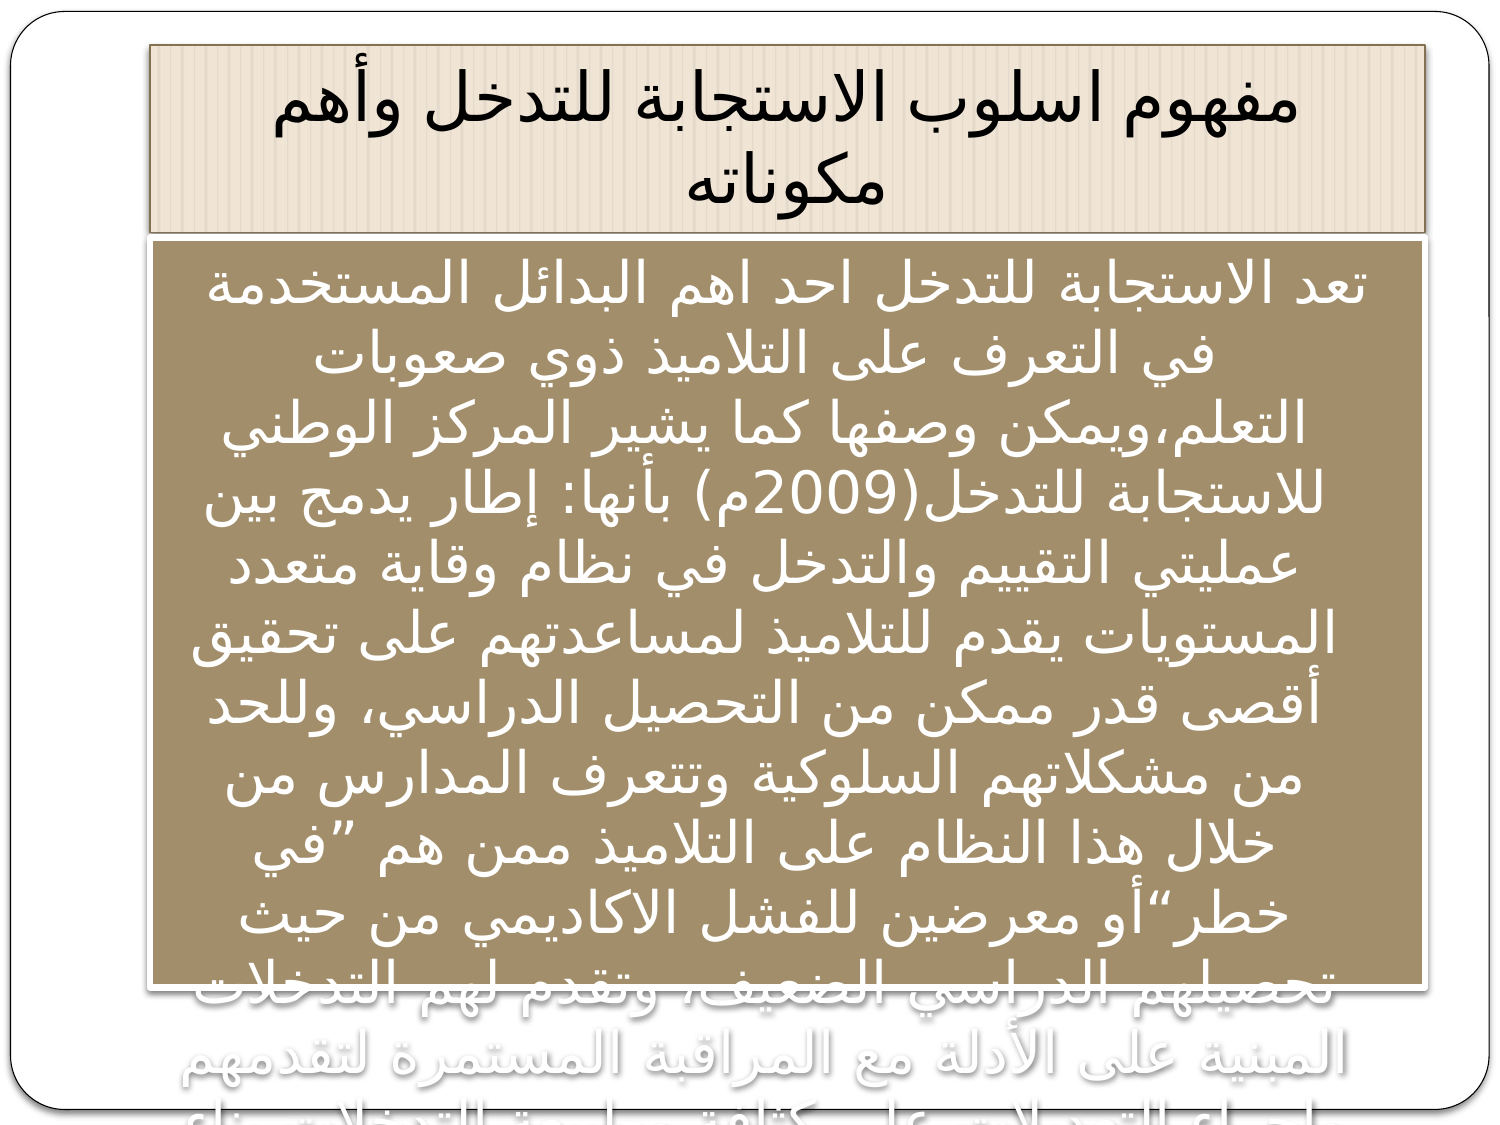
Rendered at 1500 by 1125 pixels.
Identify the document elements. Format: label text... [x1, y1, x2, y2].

list تعد الاستجابة للتدخل احد اهم البدائل المستخدمة في التعرف على التلاميذ ذوي صعوبات التعلم،ويمكن وصفها كما يشير المركز الوطني للاستجابة للتدخل(2009م) بأنها: إطار يدمج بين عمليتي التقييم والتدخل في نظام وقاية متعدد المستويات يقدم للتلاميذ لمساعدتهم على تحقيق أقصى قدر ممكن من التحصيل الدراسي، وللحد من مشكلاتهم السلوكية وتتعرف المدارس من خلال هذا النظام على التلاميذ ممن هم ”في خطر“أو معرضين للفشل الاكاديمي من حيث تحصيلهم الدراسي الضعيف، وتقدم لهم التدخلات المبنية على الأدلة مع المراقبة المستمرة لتقدمهم وإجراء التعديلات على كثافة وطبيعة التدخلات بناء على استجابة كل تلميذ للتدخل،ووفقاً لاستجابة التلاميذ لتلك التدخلات يتم التعرف على التلاميذ الذين لديهم صعوبات تعلم. [147, 234, 1428, 991]
title مفهوم اسلوب الاستجابة للتدخل وأهم مكوناته [149, 44, 1426, 233]
